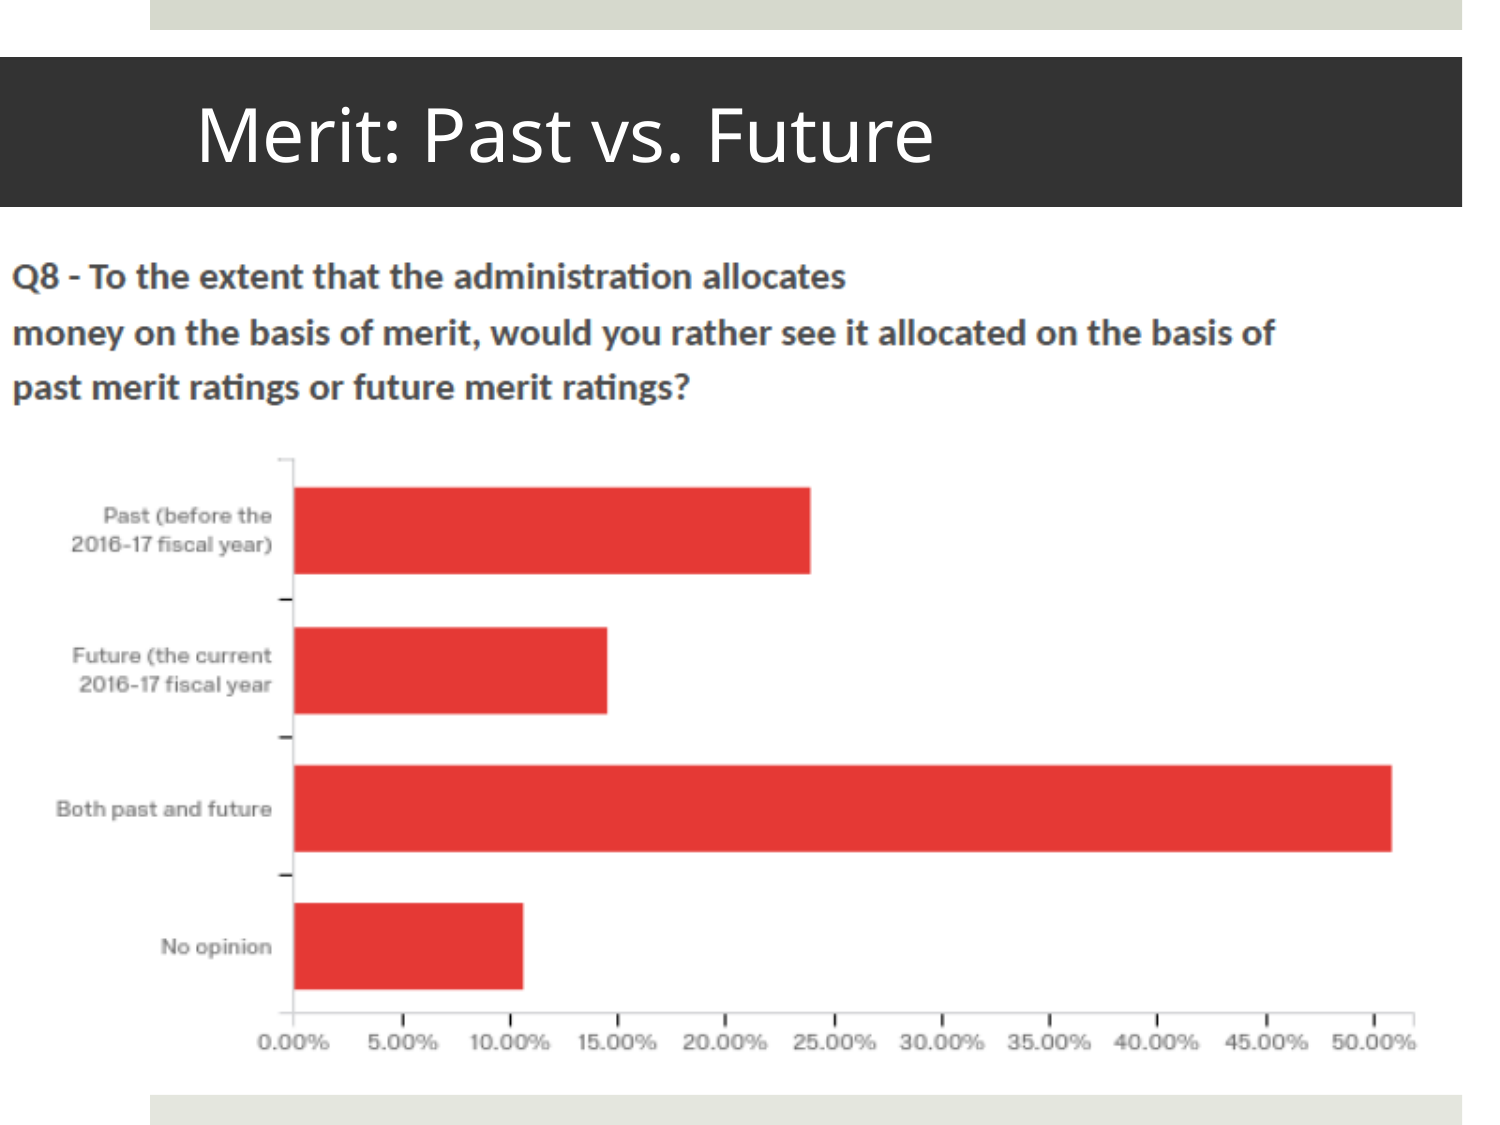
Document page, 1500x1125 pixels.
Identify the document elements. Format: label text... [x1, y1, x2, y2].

title Merit: Past vs. Future [0, 57, 1463, 207]
picture [0, 247, 1500, 1093]
